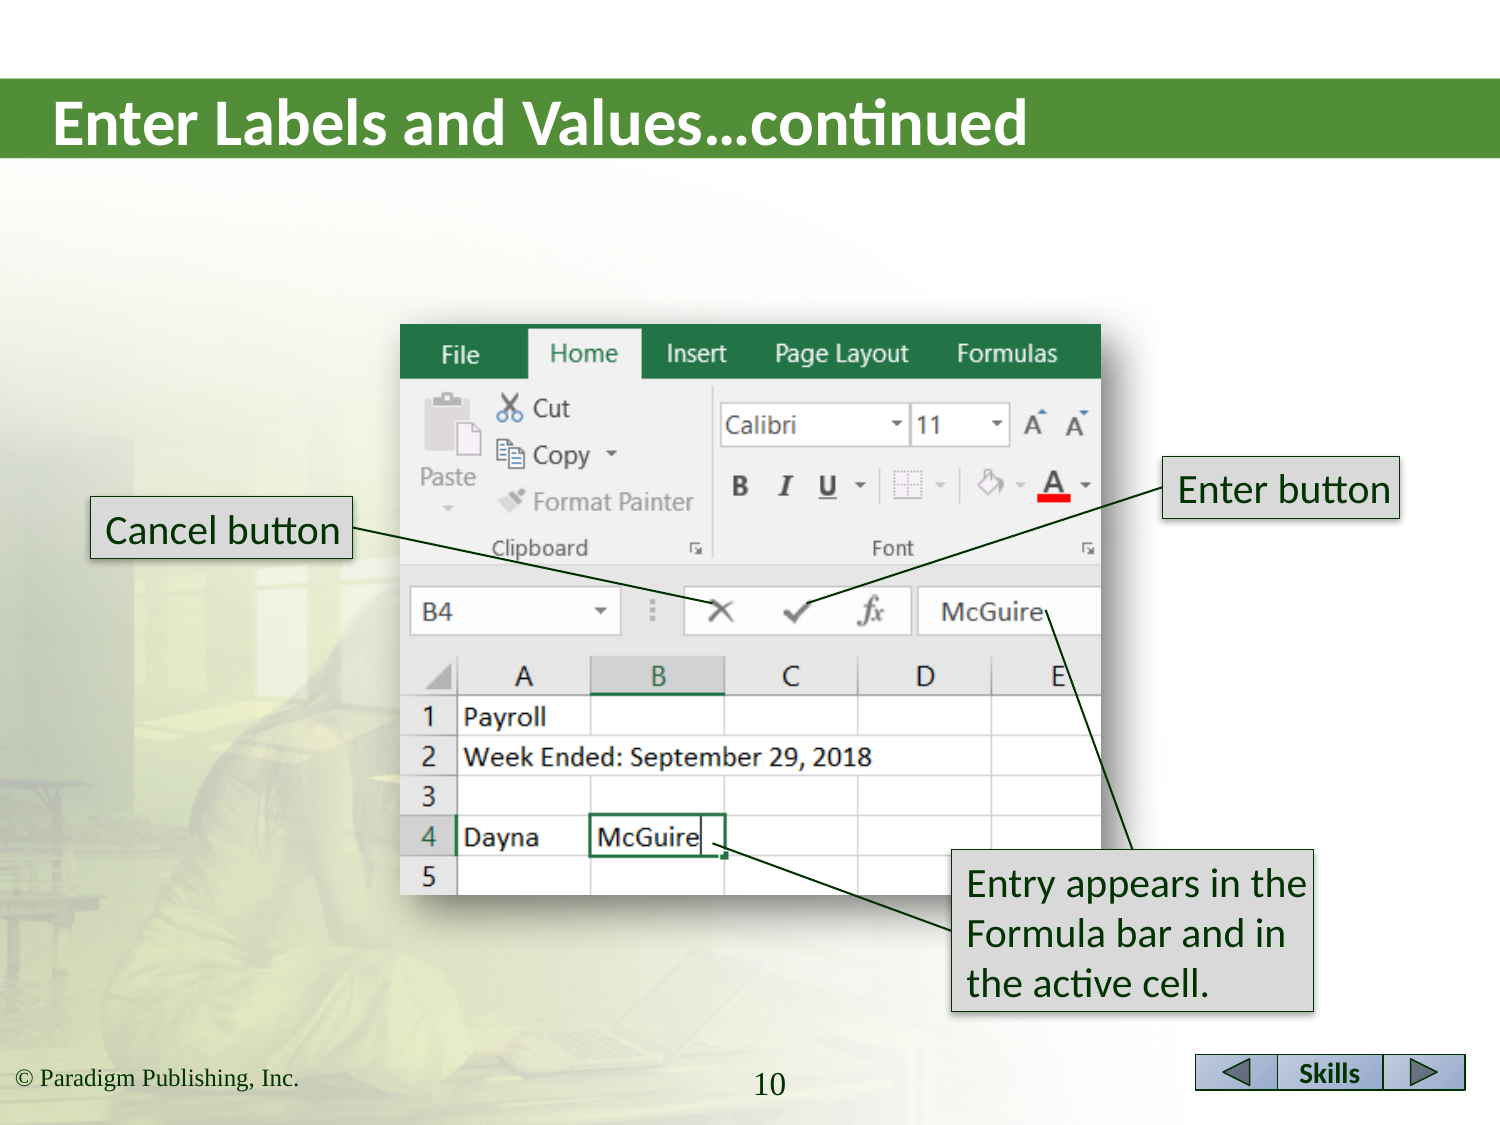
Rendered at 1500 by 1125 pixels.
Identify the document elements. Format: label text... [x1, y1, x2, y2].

picture [0, 0, 1500, 1125]
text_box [1045, 609, 1133, 851]
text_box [712, 843, 952, 932]
title Enter Labels and Values…continued [37, 71, 1463, 159]
text_box Entry appears in the Formula bar and in the active cell. [951, 849, 1314, 1012]
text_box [806, 487, 1163, 604]
text_box Enter button [1162, 456, 1400, 519]
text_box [352, 527, 713, 604]
text_box Cancel button [90, 496, 353, 559]
